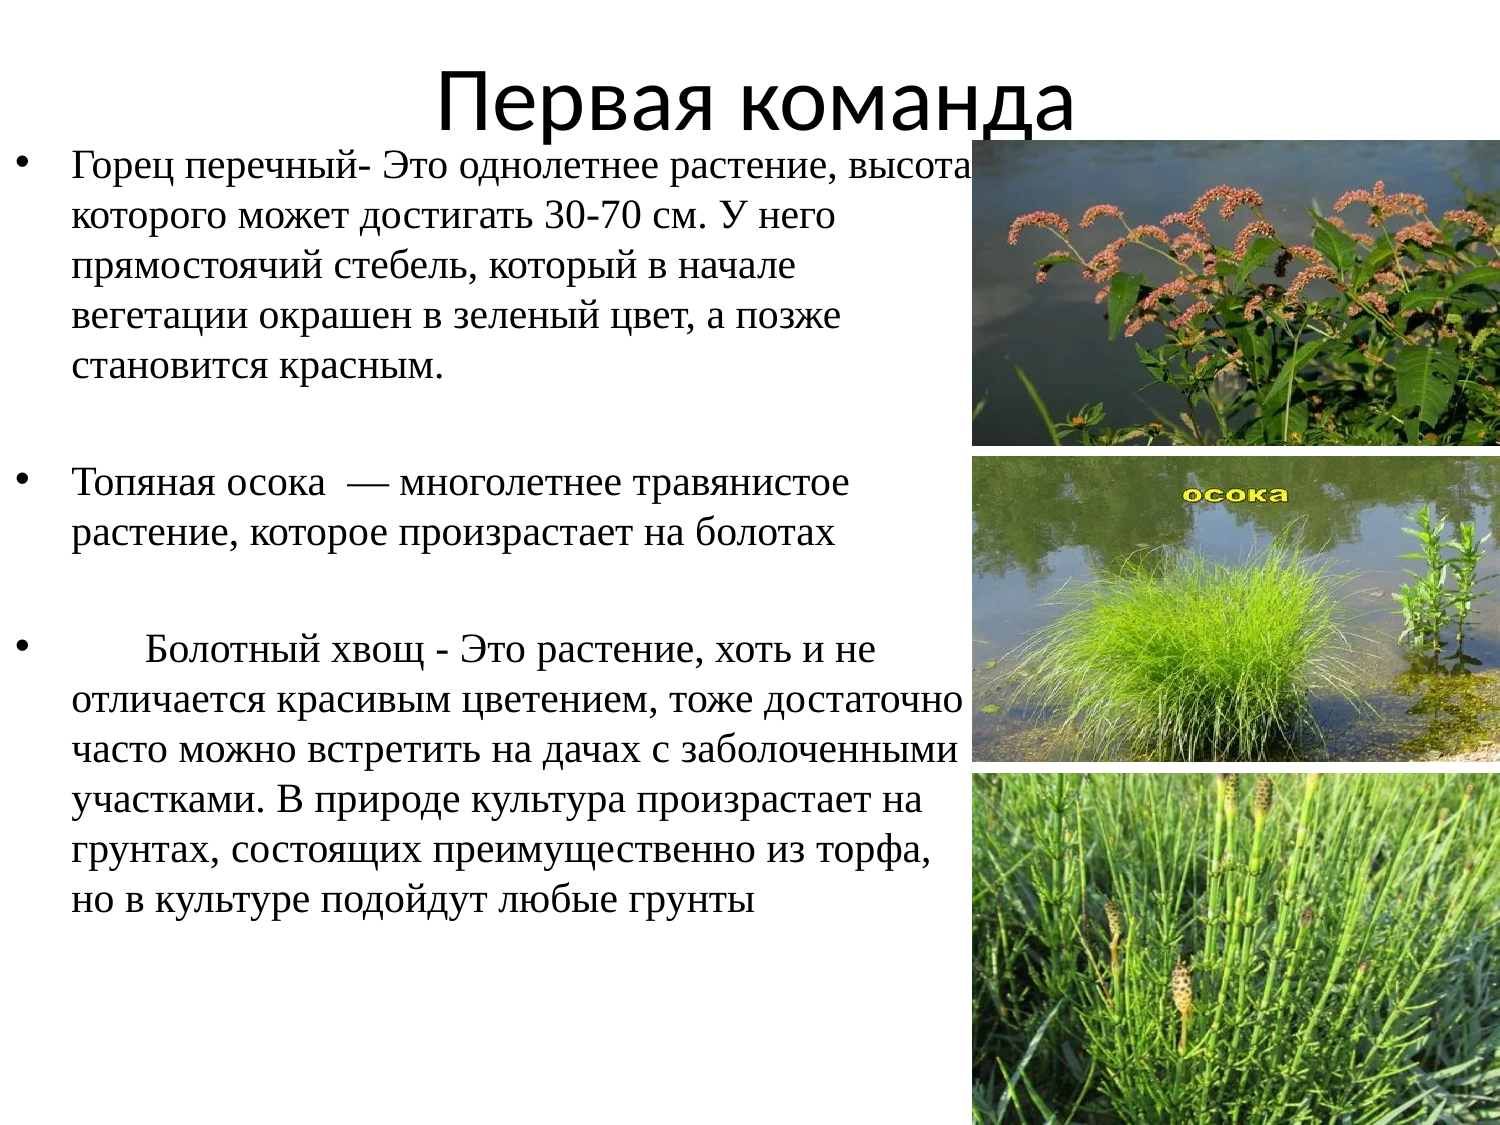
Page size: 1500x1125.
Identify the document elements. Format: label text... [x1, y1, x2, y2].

title Первая команда [82, 0, 1432, 138]
picture [972, 456, 1500, 762]
list Горец перечный- Это однолетнее растение, высота которого может достигать 30-70 см. У него прямостоячий стебель, который в начале вегетации окрашен в зеленый цвет, а позже становится красным. Топяная осока — многолетнее травянистое растение, которое произрастает на болотах Болотный хвощ - Это растение, хоть и не отличается красивым цветением, тоже достаточно часто можно встретить на дачах с заболоченными участками. В природе культура произрастает на грунтах, состоящих преимущественно из торфа, но в культуре подойдут любые грунты [0, 128, 997, 1125]
picture [972, 139, 1500, 446]
picture [972, 773, 1500, 1125]
